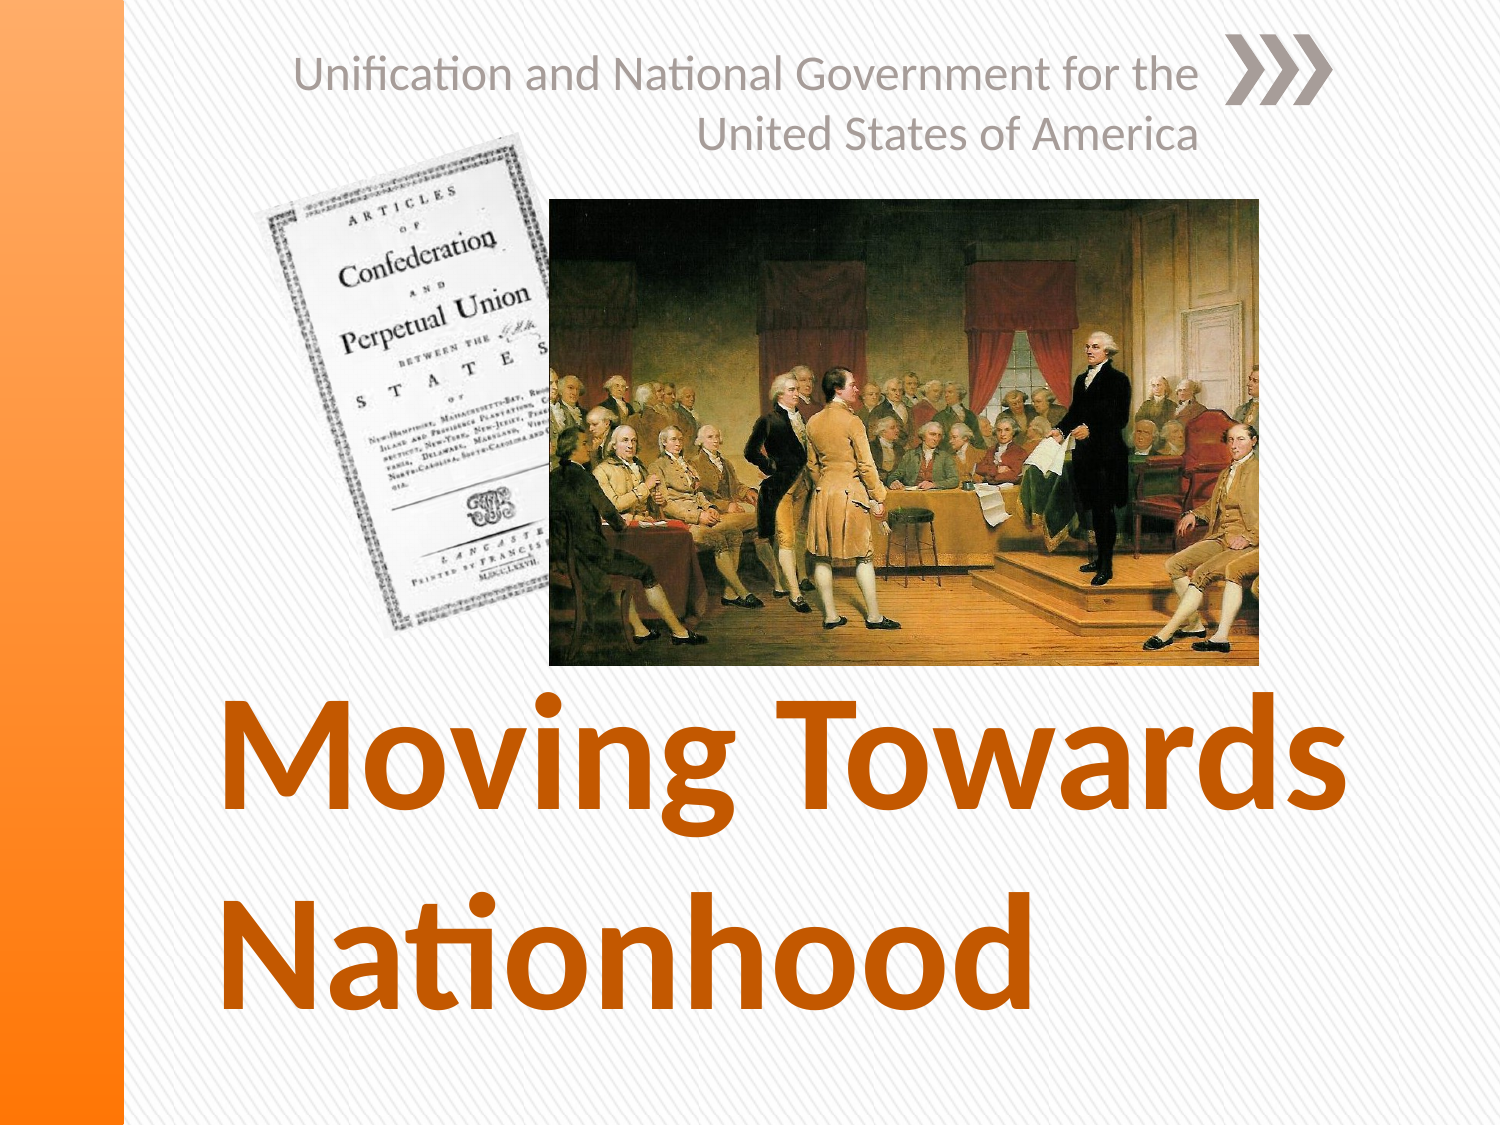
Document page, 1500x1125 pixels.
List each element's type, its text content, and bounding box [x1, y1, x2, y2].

picture [255, 133, 1259, 667]
title Moving Towards Nationhood [199, 207, 1387, 1050]
subtitle Unification and National Government for the United States of America [199, 33, 1215, 189]
